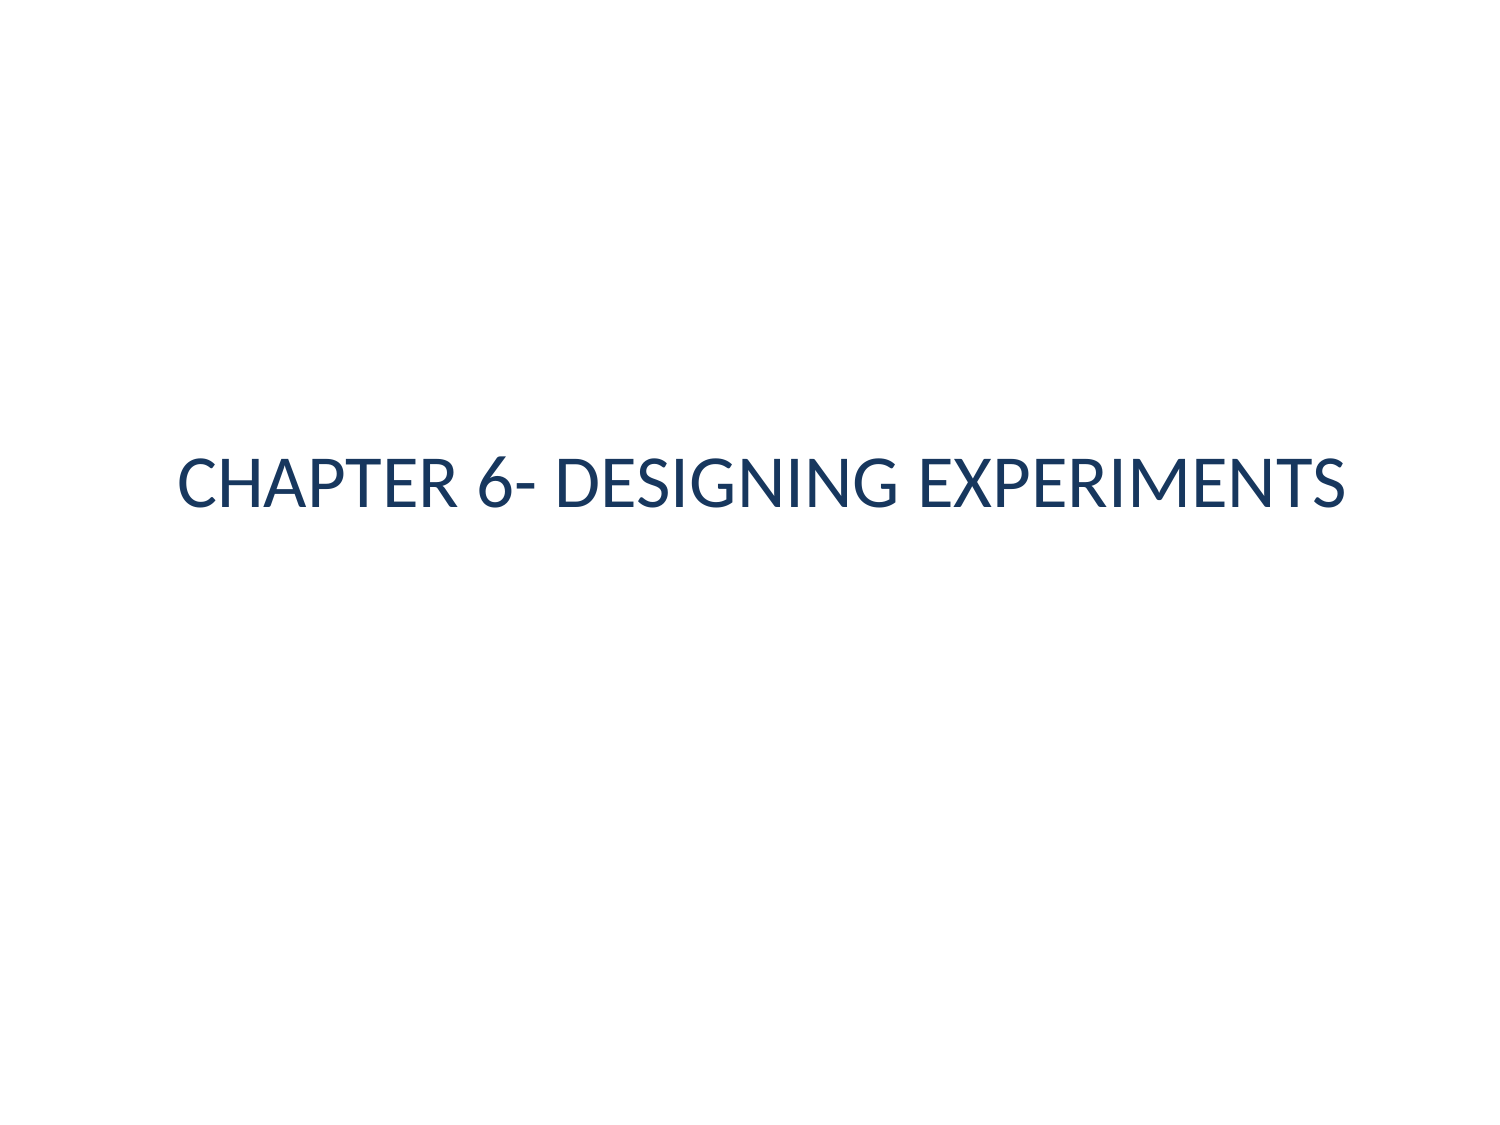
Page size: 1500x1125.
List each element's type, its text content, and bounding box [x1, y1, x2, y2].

text_box CHAPTER 6- DESIGNING EXPERIMENTS [75, 424, 1450, 530]
